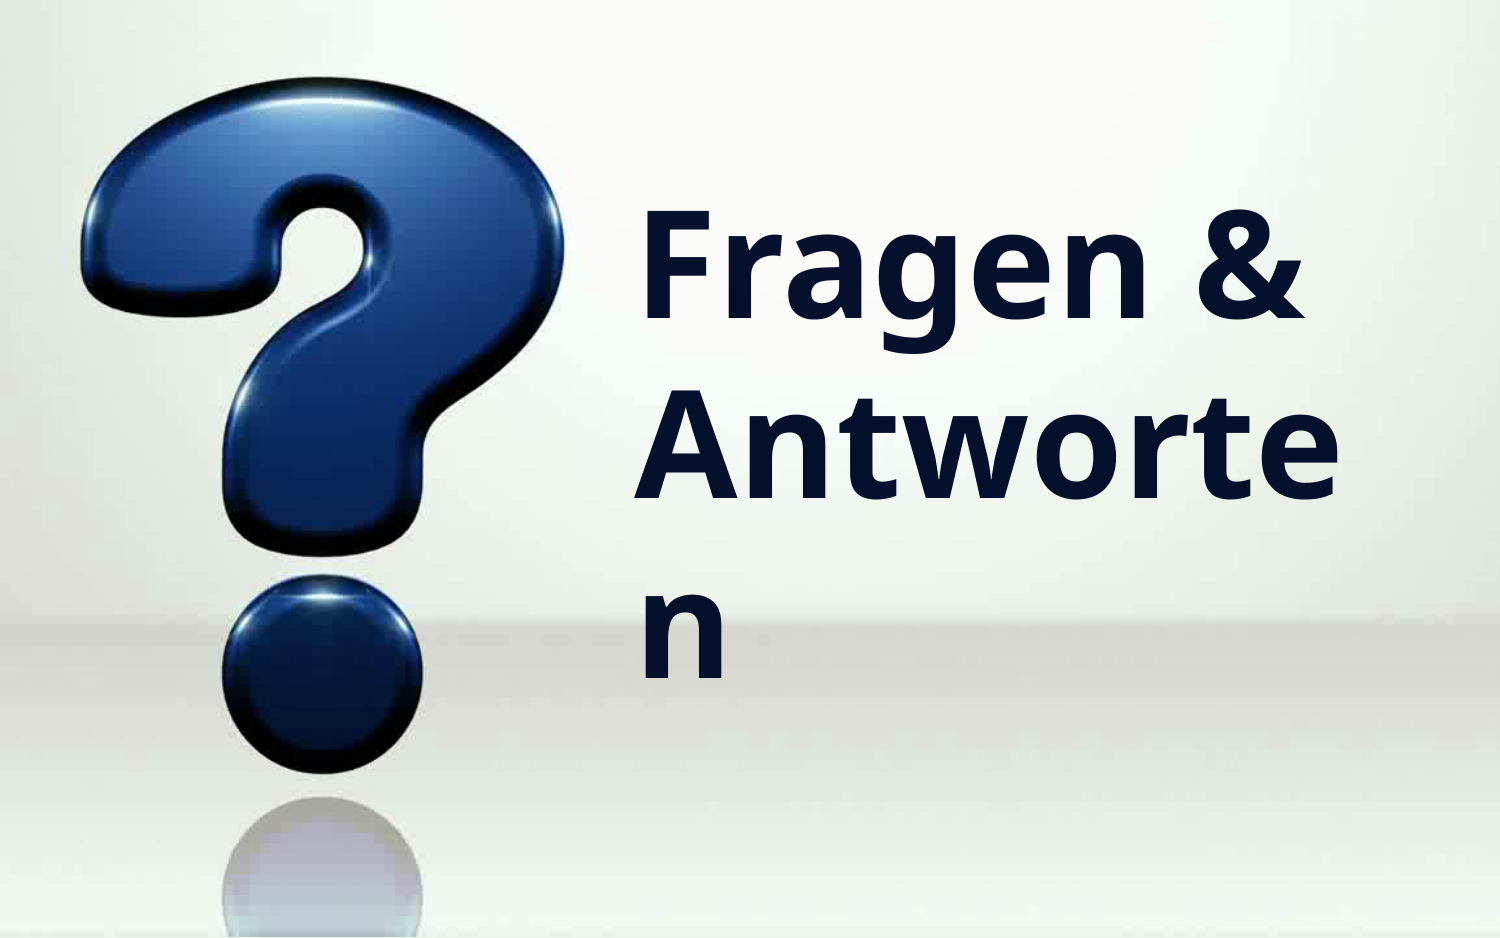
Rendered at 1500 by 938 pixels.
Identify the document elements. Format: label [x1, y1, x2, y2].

text_box [0, 0, 1500, 938]
